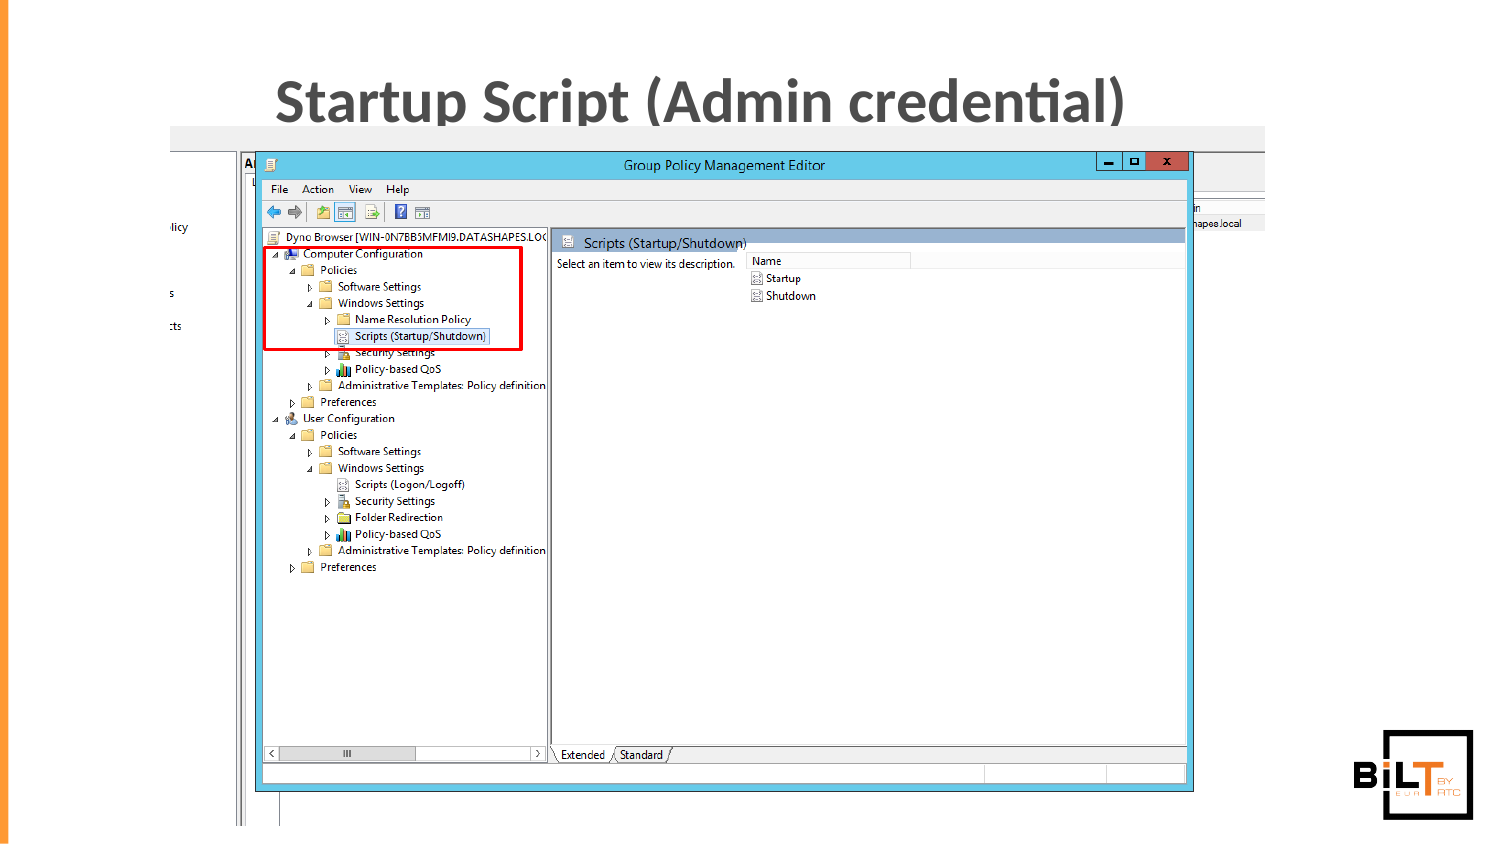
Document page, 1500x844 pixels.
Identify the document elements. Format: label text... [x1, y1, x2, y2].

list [170, 126, 1265, 826]
title Startup Script (Admin credential) [75, 52, 1330, 175]
picture [1347, 721, 1483, 827]
